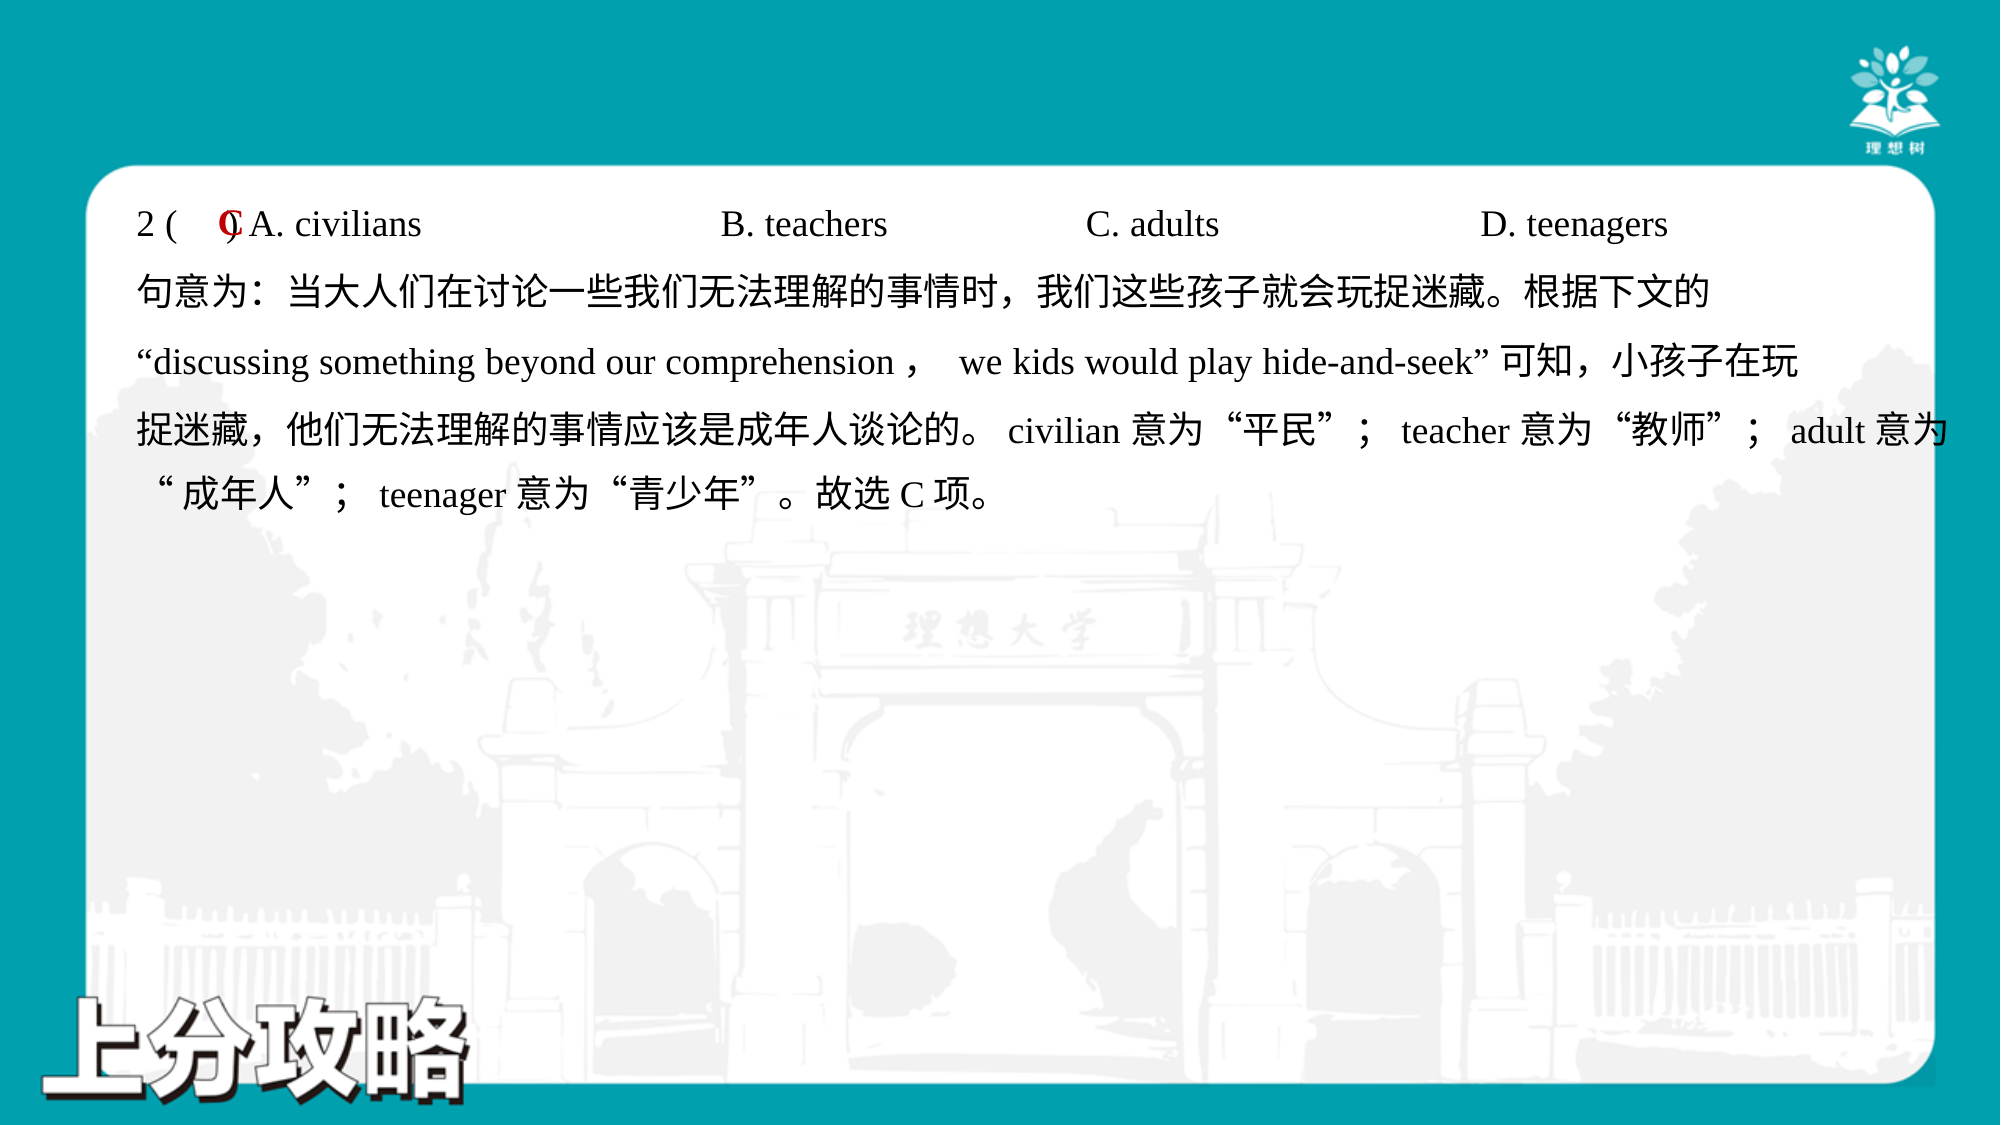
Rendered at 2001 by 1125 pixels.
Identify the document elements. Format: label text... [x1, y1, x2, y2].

picture [0, 0, 2000, 1125]
text_box 2 ( ) A. civilians B. teachers C. adults D. teenagers [136, 176, 1865, 237]
text_box C [204, 176, 259, 236]
text_box 句意为：当大人们在讨论一些我们无法理解的事情时，我们这些孩子就会玩捉迷藏。根据下文的 “discussing something beyond our comprehension， we kids would play hide-and-seek”可知，小孩子在玩 捉迷藏，他们无法理解的事情应该是成年人谈论的。civilian意为“平民”；teacher意为“教师”；adult意为 “成年人”；teenager意为“青少年”。故选C项。 [136, 244, 1865, 509]
